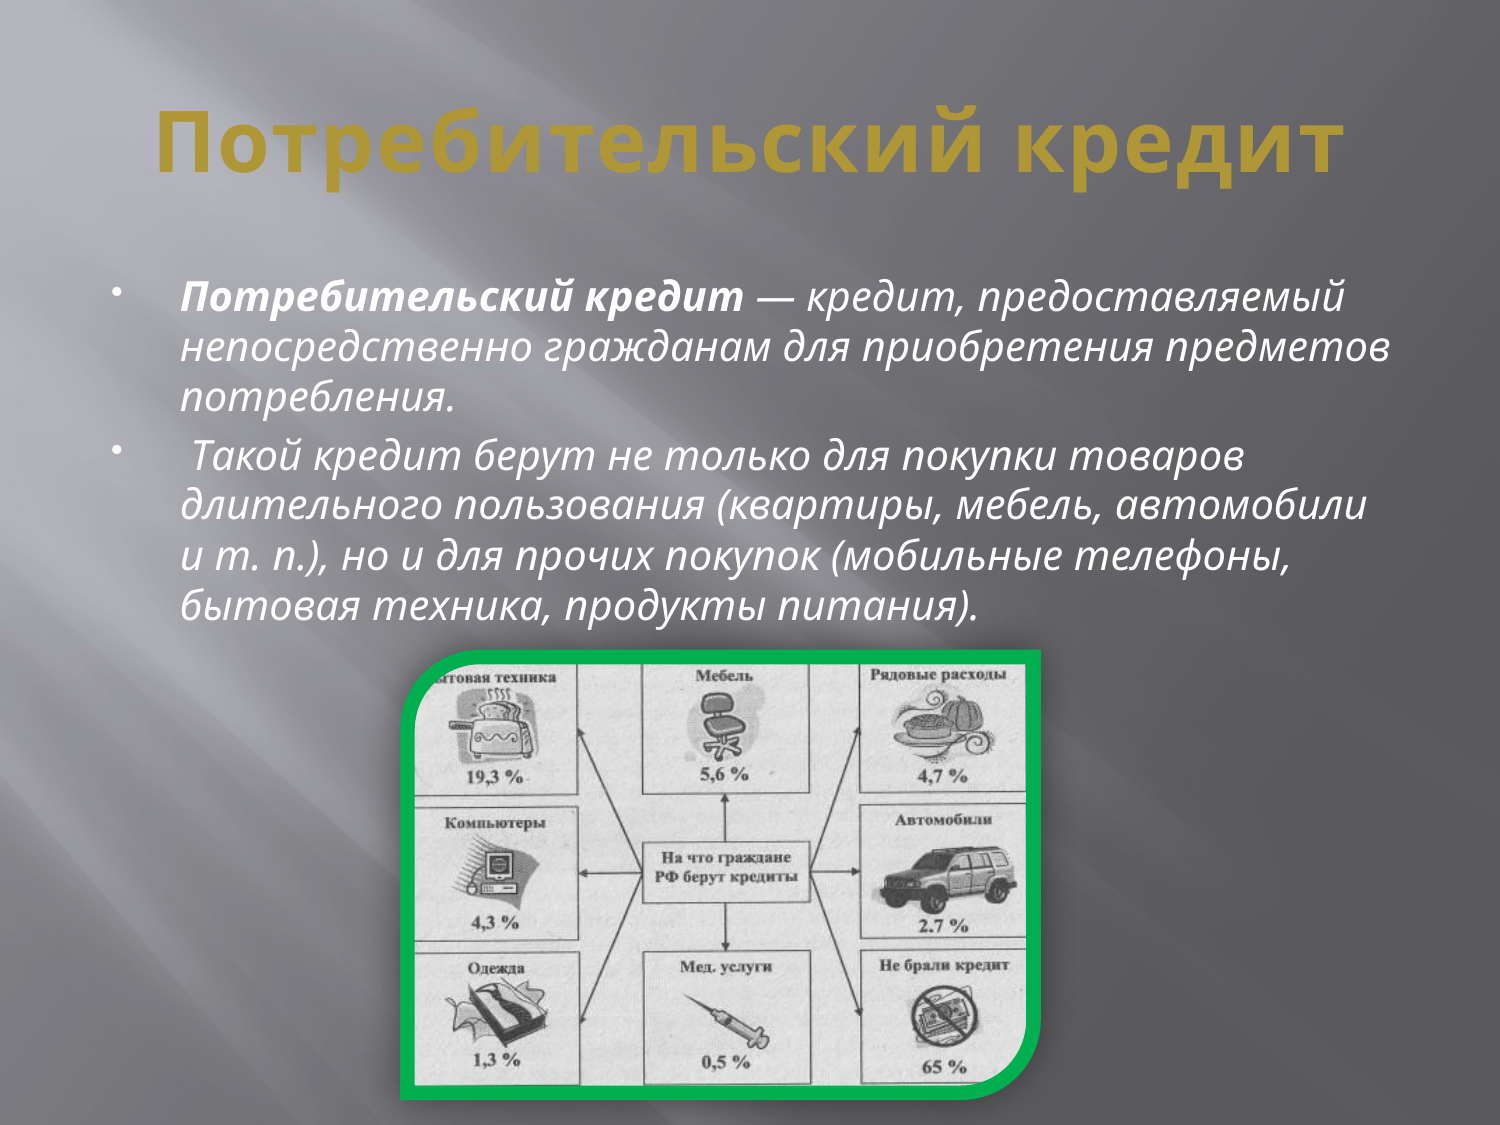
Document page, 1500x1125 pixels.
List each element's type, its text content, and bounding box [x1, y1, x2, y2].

title Потребительский кредит [75, 45, 1425, 233]
list Потребительский кредит — кредит, предоставляемый непосредственно гражданам для приобретения предметов потребления. Такой кредит берут не только для покупки товаров длительного пользования (квартиры, мебель, автомобили и т. п.), но и для прочих покупок (мобильные телефоны, бытовая техника, продукты питания). [75, 262, 1425, 1035]
picture [407, 656, 1034, 1094]
